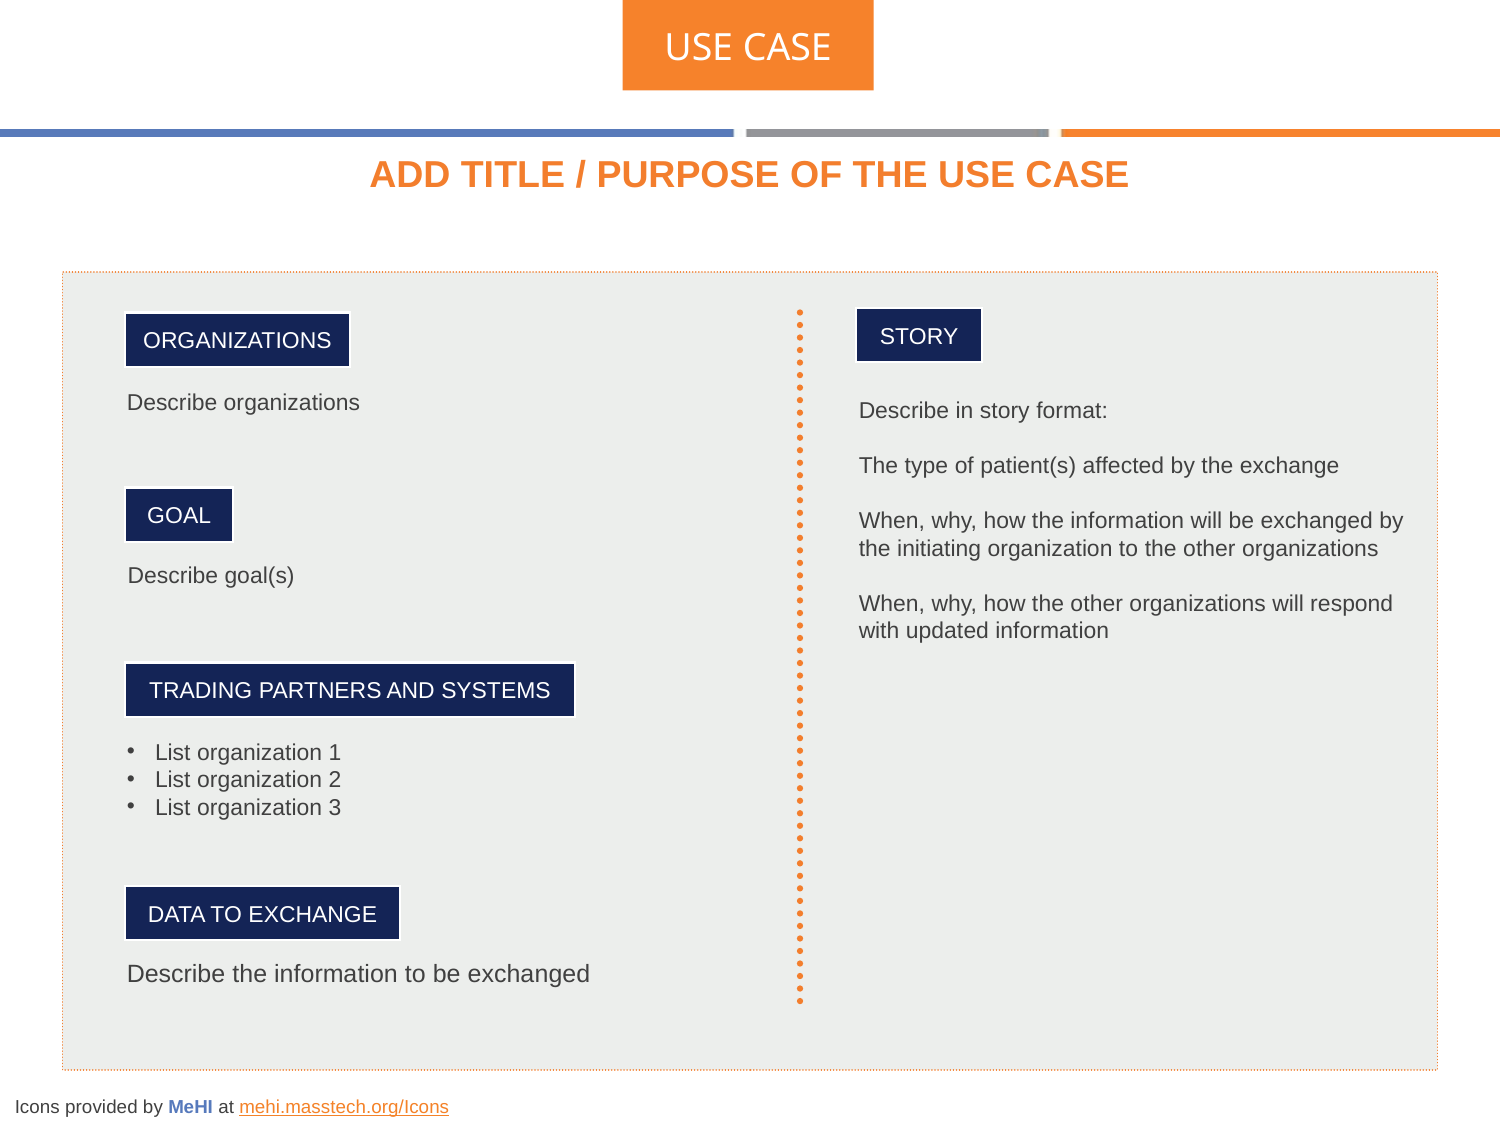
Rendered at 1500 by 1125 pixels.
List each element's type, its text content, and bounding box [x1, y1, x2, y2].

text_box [124, 885, 765, 989]
picture [0, 129, 1500, 138]
text_box ADD TITLE / PURPOSE OF THE USE CASE [0, 145, 1500, 203]
text_box USE CASE [622, 0, 874, 91]
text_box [124, 487, 765, 590]
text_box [124, 312, 765, 416]
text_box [855, 308, 1420, 702]
picture [0, 239, 1500, 1125]
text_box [124, 662, 765, 822]
